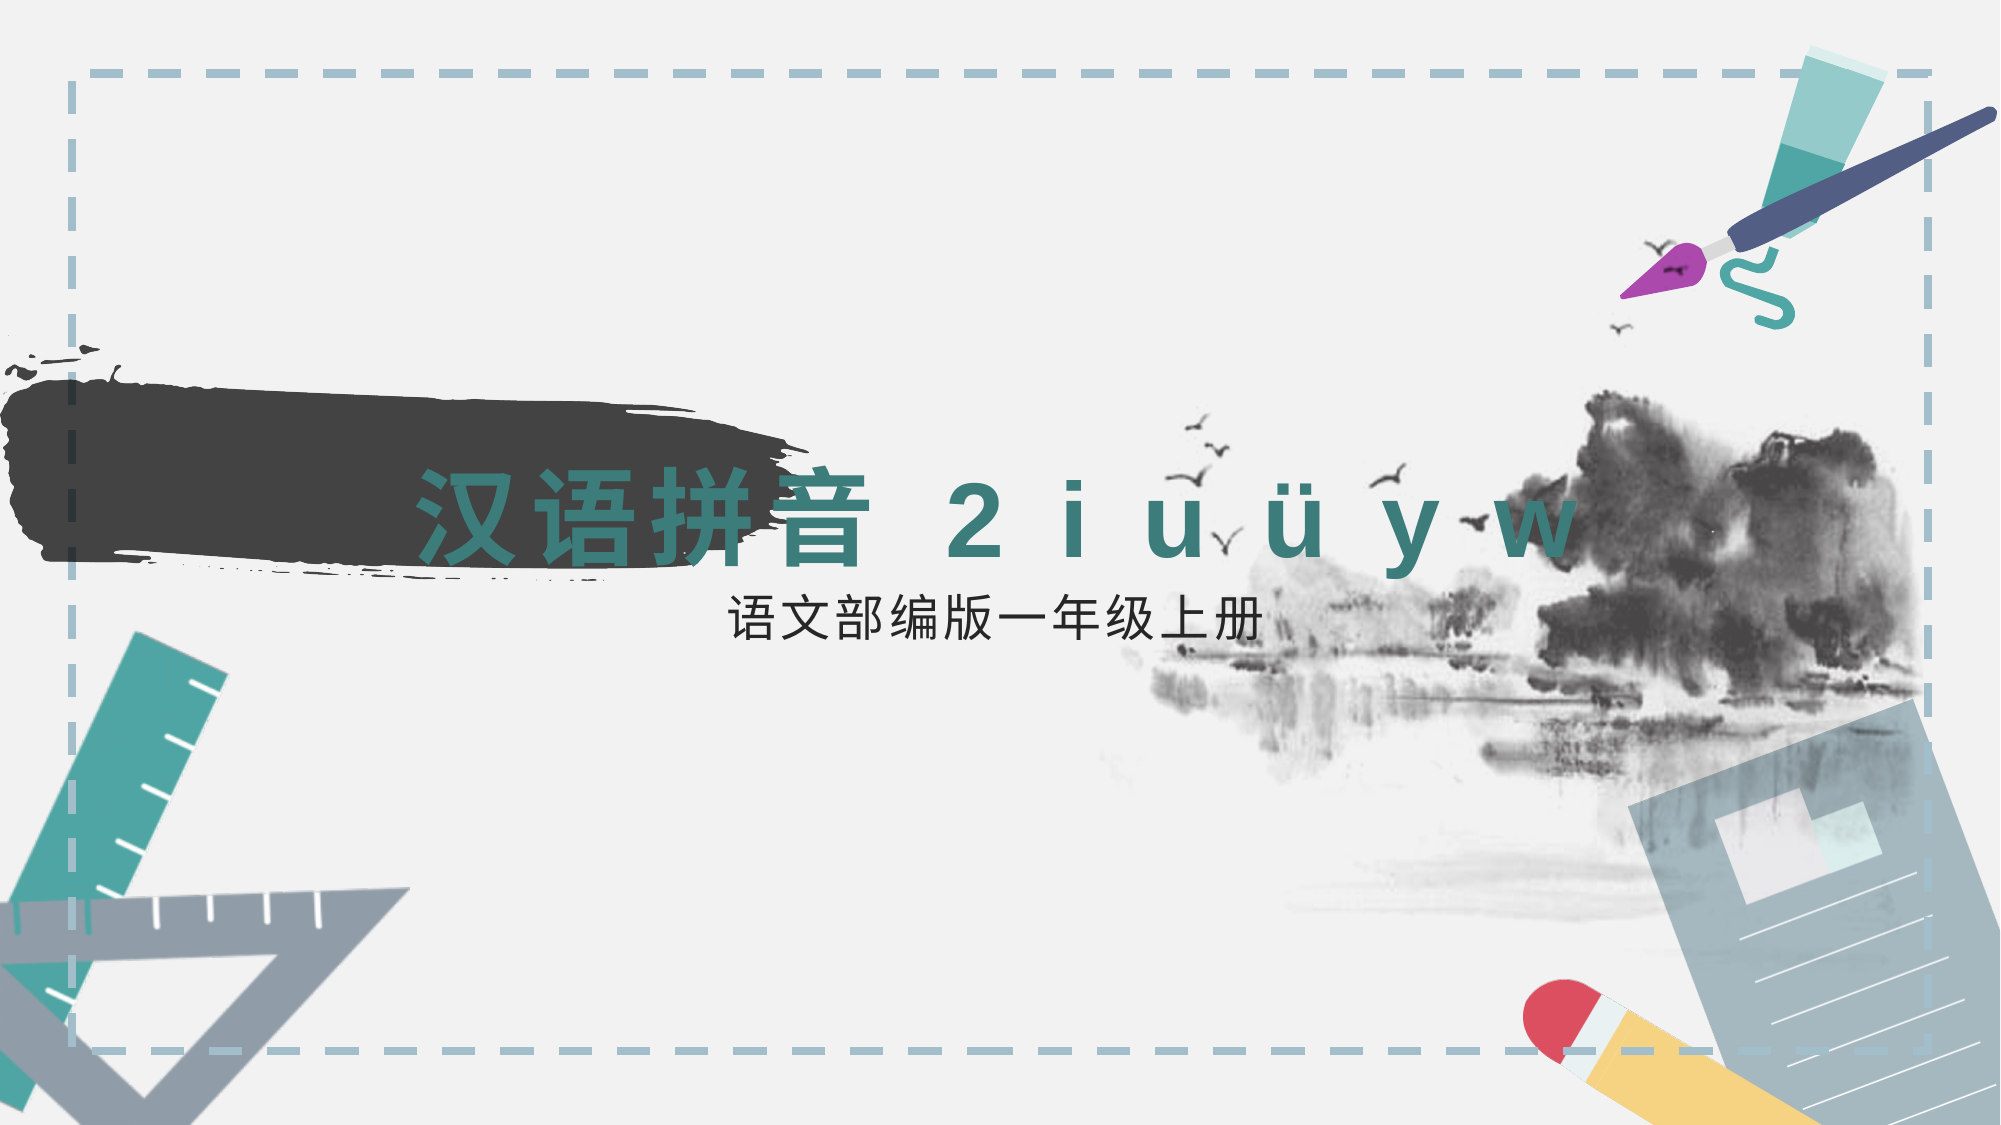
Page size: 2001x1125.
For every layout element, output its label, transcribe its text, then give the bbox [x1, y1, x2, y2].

picture [1098, 235, 2001, 1125]
picture [0, 335, 809, 582]
text_box 语文部编版一年级上册 [375, 586, 1098, 783]
text_box 汉语拼音 2 i u ü y w [809, 351, 1098, 580]
picture [0, 611, 410, 1125]
